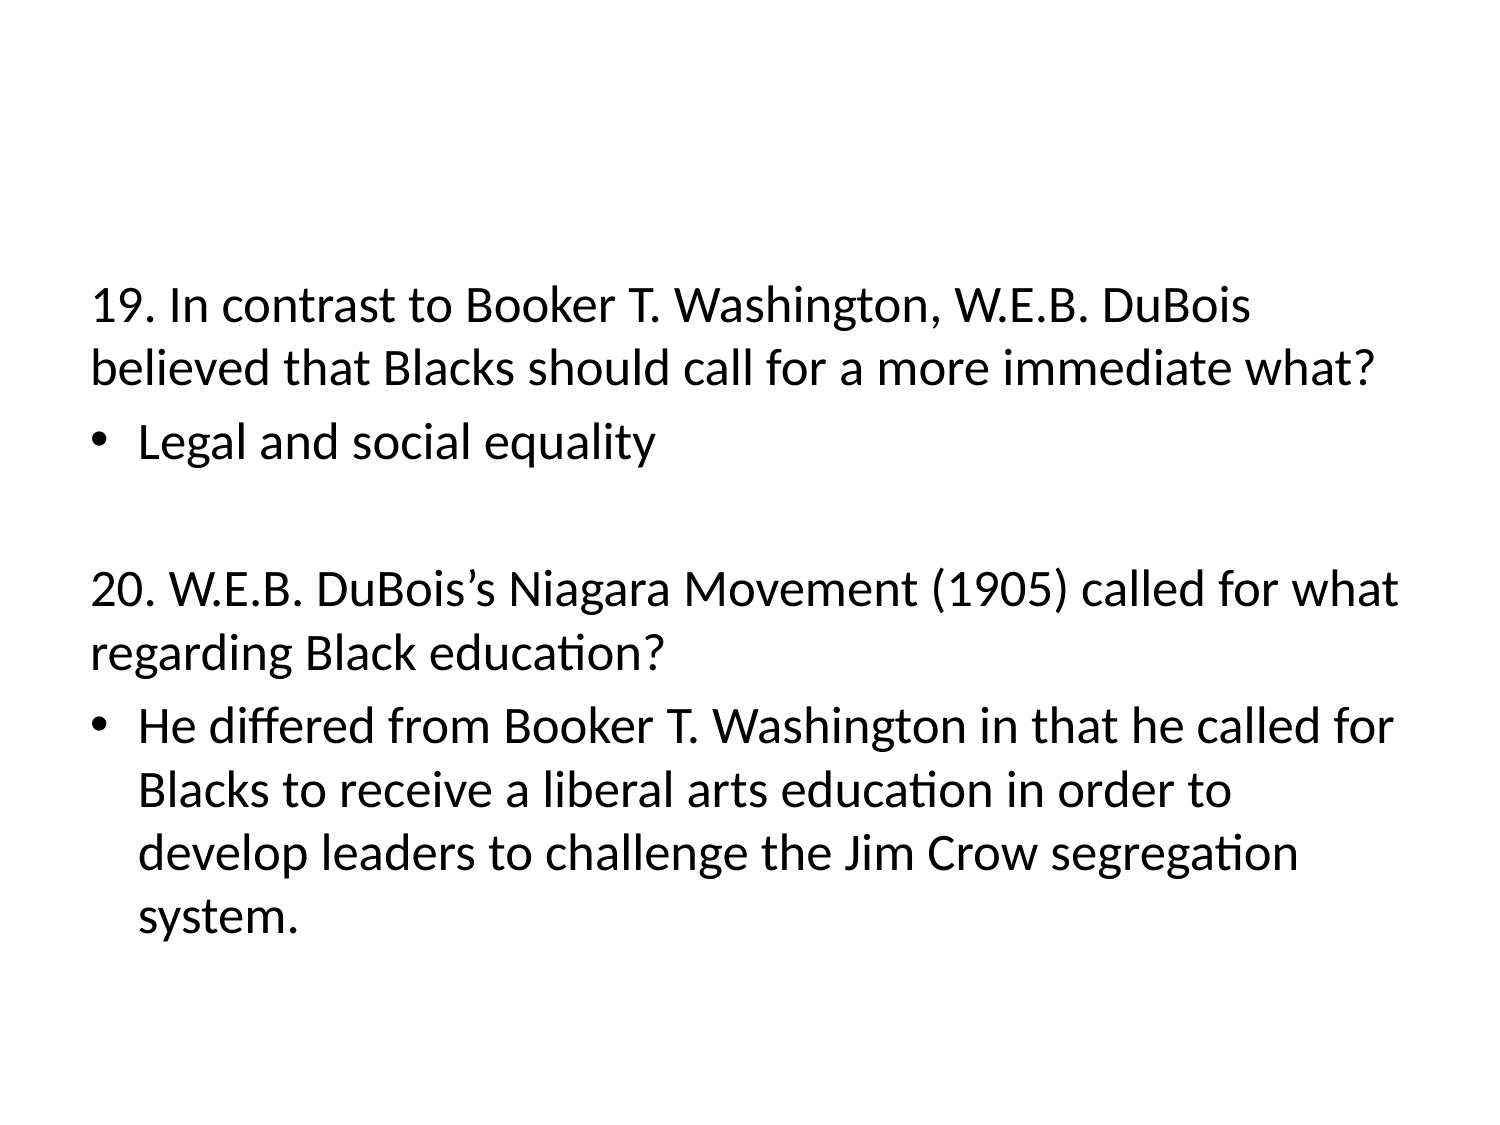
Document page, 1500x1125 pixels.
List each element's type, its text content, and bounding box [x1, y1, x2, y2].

list 19. In contrast to Booker T. Washington, W.E.B. DuBois believed that Blacks should call for a more immediate what? Legal and social equality 20. W.E.B. DuBois’s Niagara Movement (1905) called for what regarding Black education? He differed from Booker T. Washington in that he called for Blacks to receive a liberal arts education in order to develop leaders to challenge the Jim Crow segregation system. [75, 262, 1425, 1005]
